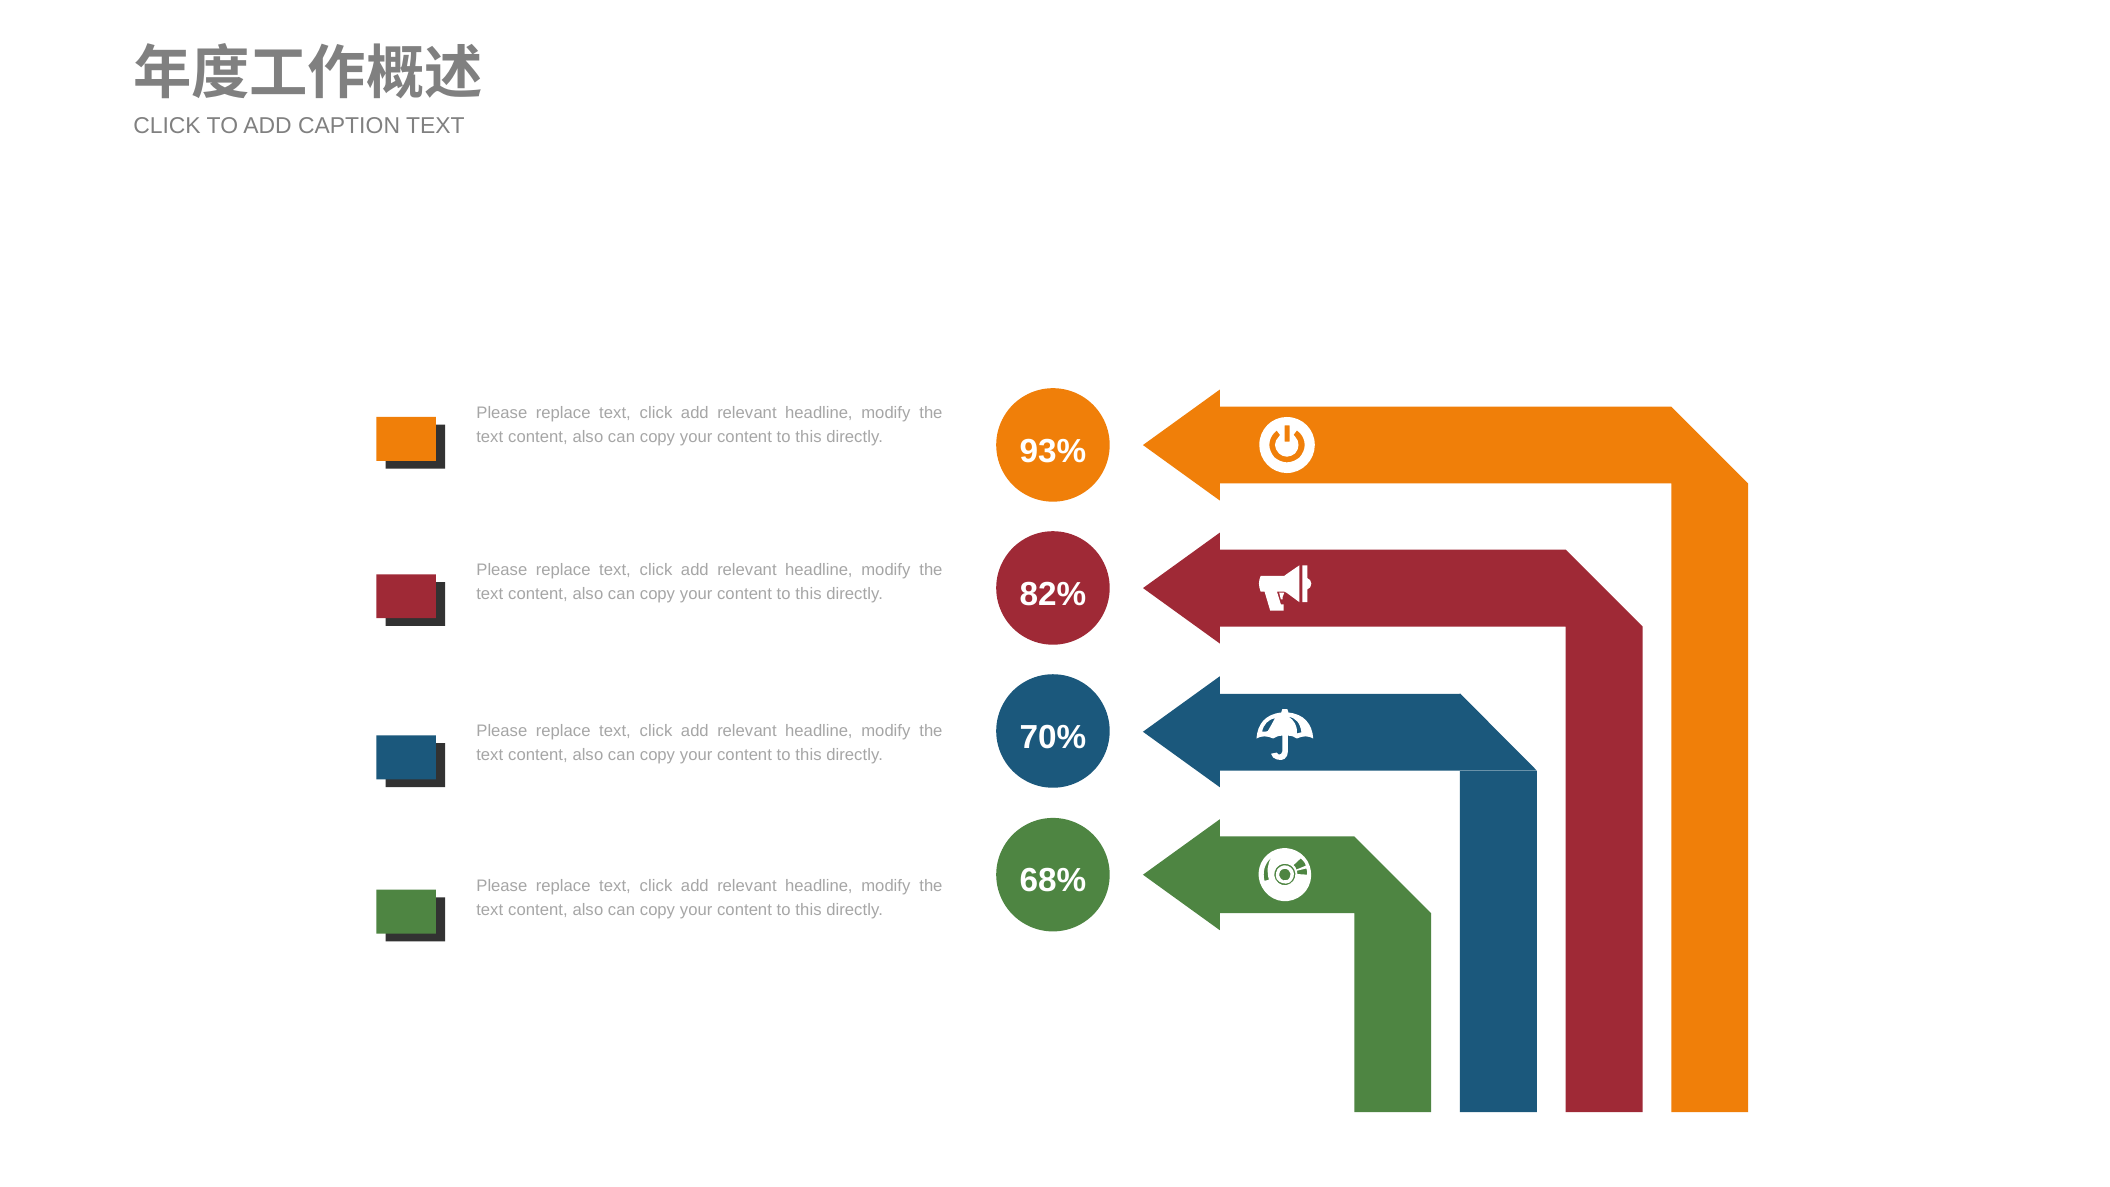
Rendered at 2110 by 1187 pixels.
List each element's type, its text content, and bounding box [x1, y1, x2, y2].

text_box Please replace text, click add relevant headline, modify the text content, also can copy your content to this directly. [461, 863, 959, 926]
text_box 年度工作概述 [133, 35, 513, 106]
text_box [996, 388, 1110, 502]
text_box Please replace text, click add relevant headline, modify the text content, also can copy your content to this directly. [461, 547, 959, 611]
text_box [1142, 819, 1432, 1112]
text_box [1142, 389, 1749, 1112]
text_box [996, 674, 1110, 788]
text_box Please replace text, click add relevant headline, modify the text content, also can copy your content to this directly. [461, 390, 959, 453]
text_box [996, 531, 1110, 645]
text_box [996, 817, 1110, 932]
text_box Please replace text, click add relevant headline, modify the text content, also can copy your content to this directly. [461, 708, 959, 772]
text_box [376, 889, 446, 942]
text_box CLICK TO ADD CAPTION TEXT [133, 110, 513, 138]
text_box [376, 574, 446, 626]
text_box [376, 416, 446, 469]
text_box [376, 735, 446, 788]
